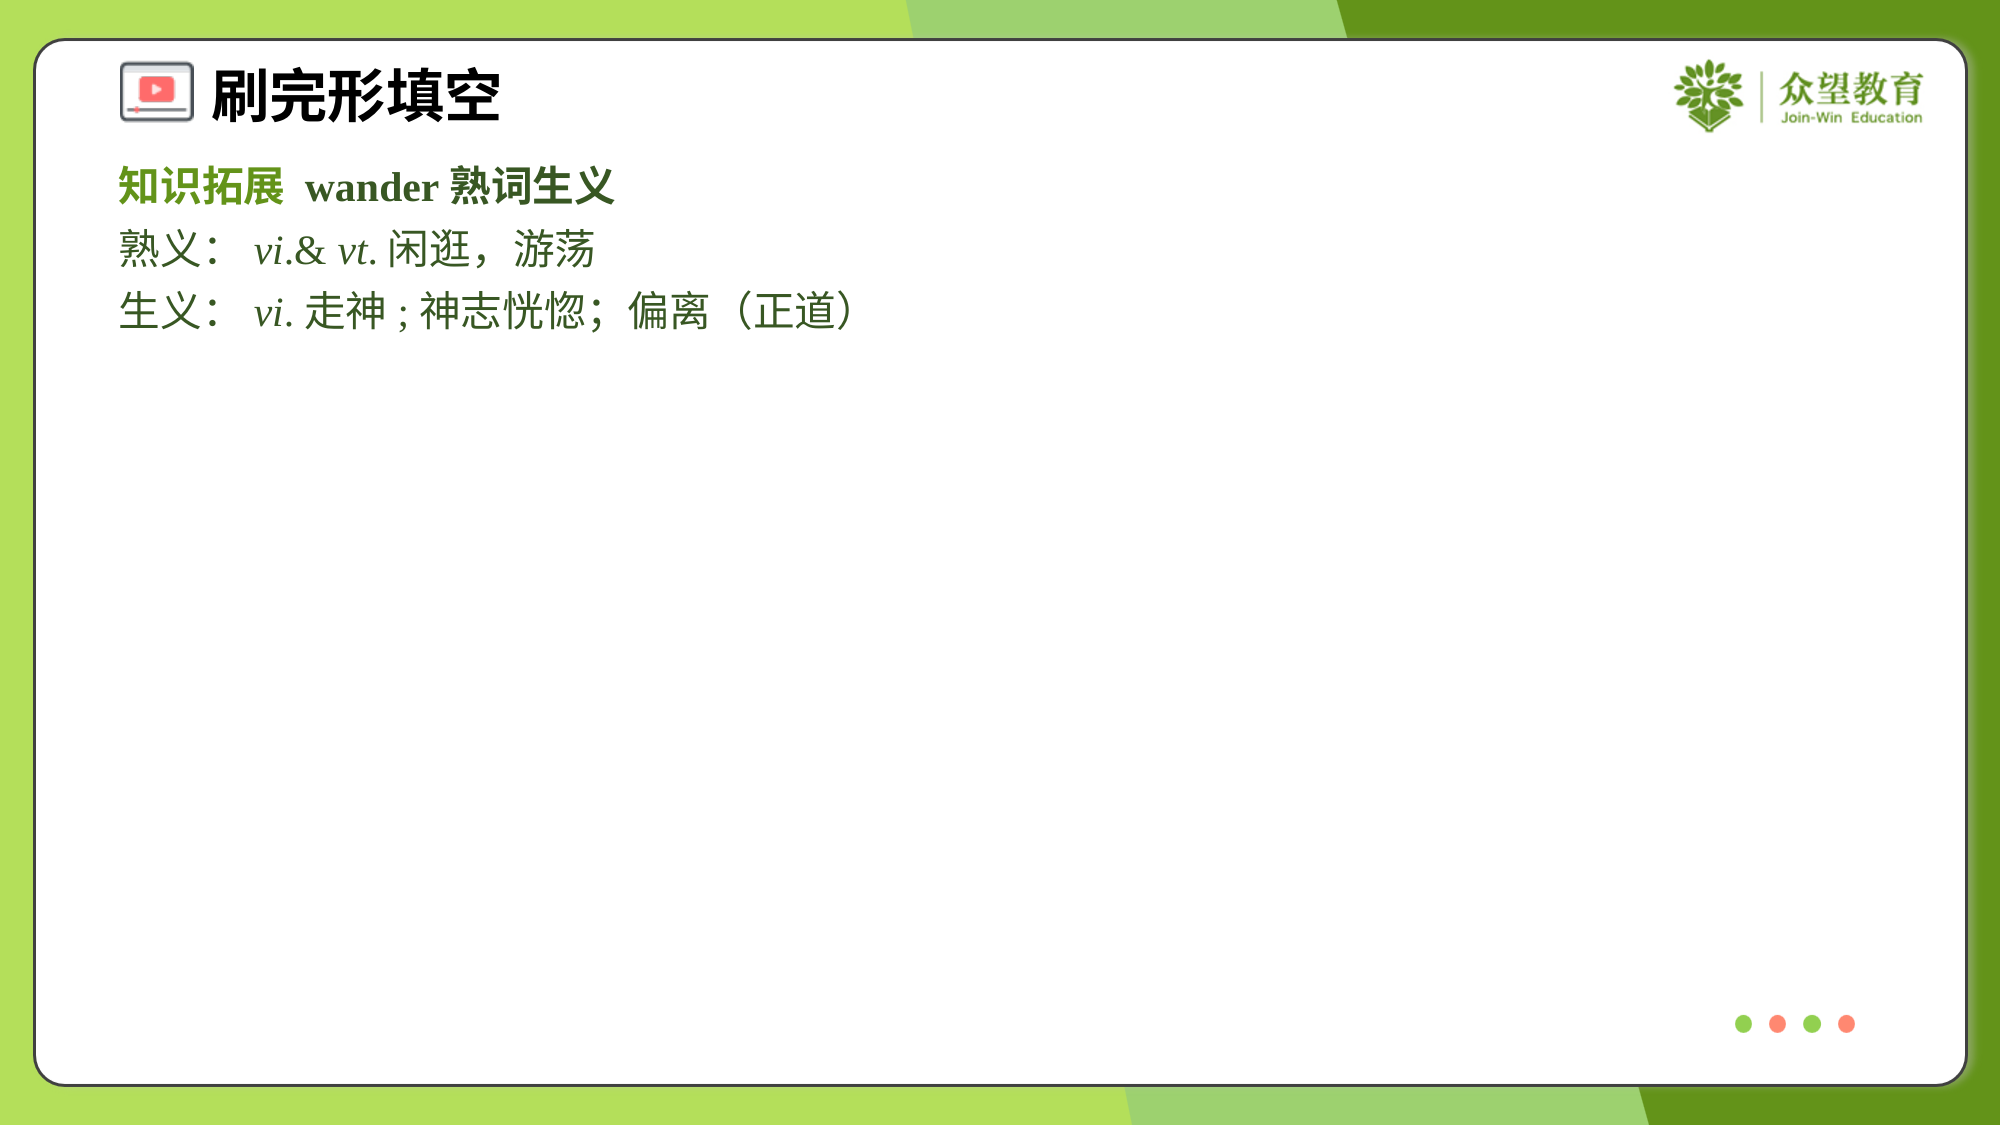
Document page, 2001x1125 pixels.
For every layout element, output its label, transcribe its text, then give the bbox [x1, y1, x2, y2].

text_box 知识拓展 wander熟词生义 熟义：vi.& vt.闲逛，游荡 生义：vi.走神;神志恍惚；偏离（正道） [118, 147, 1883, 331]
picture [0, 0, 2000, 1125]
